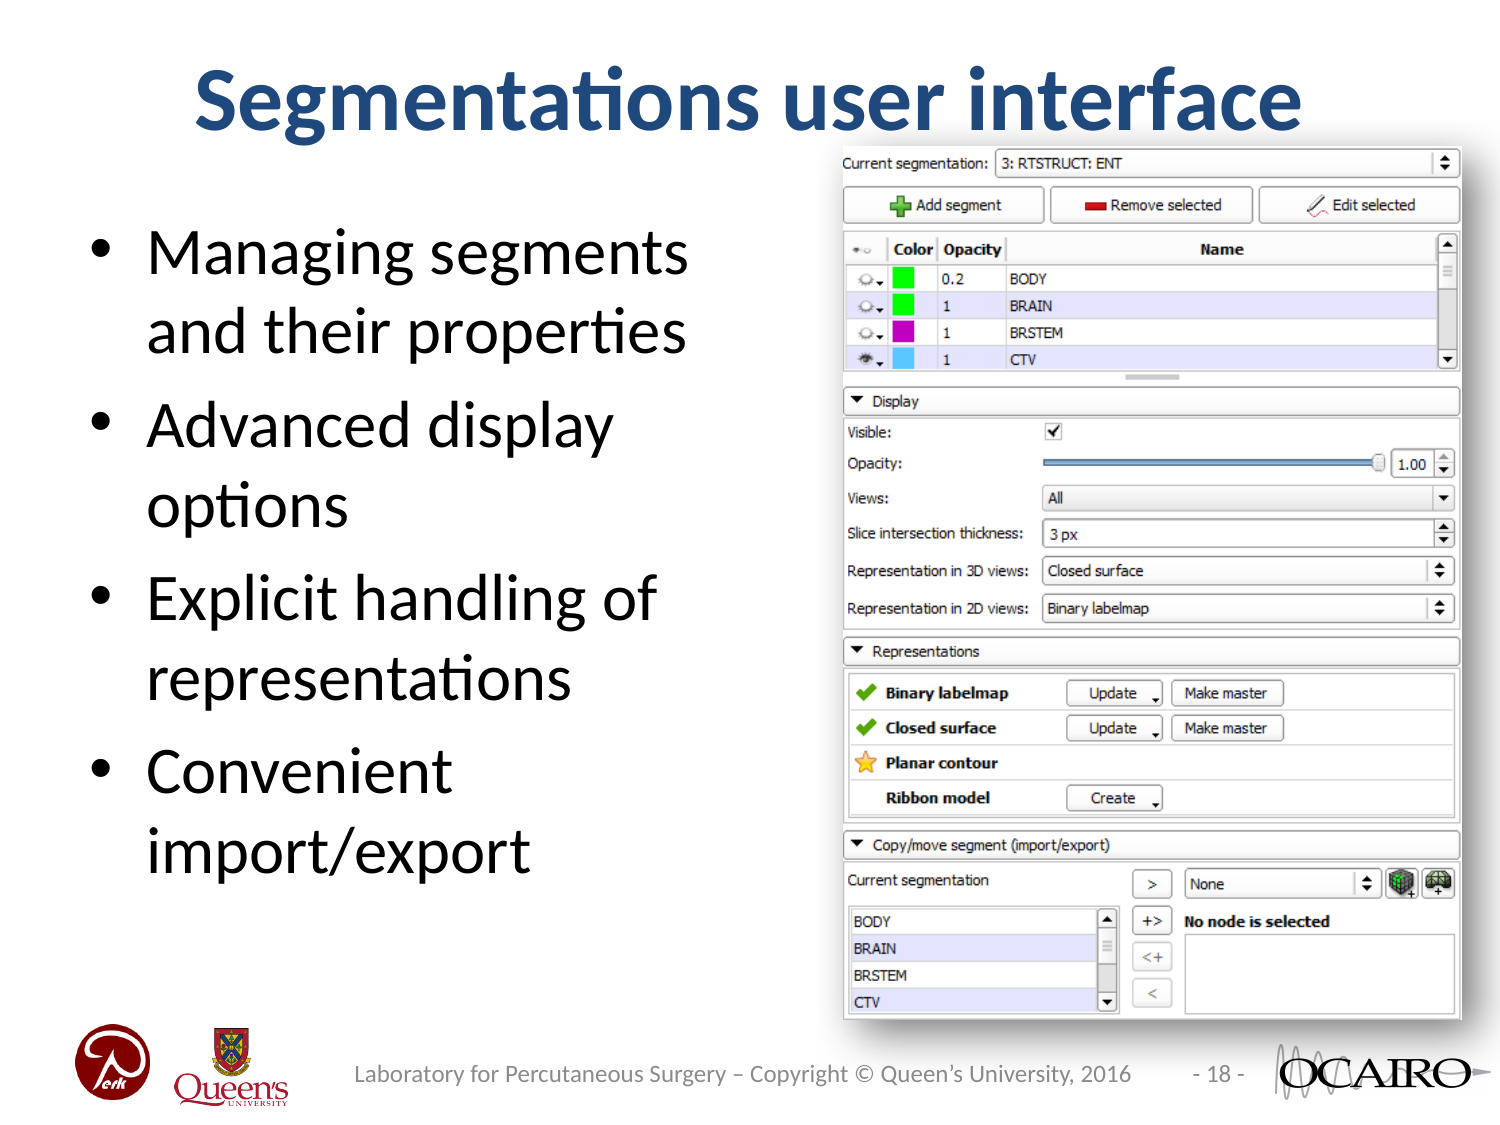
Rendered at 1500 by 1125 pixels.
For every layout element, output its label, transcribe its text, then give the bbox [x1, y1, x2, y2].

title Segmentations user interface [74, 0, 1426, 188]
slide_number - 18 - [1175, 1067, 1263, 1103]
footer Laboratory for Percutaneous Surgery – Copyright © Queen’s University, 2016 [312, 1042, 1175, 1103]
picture [1275, 1044, 1491, 1100]
text_box Managing segments and their properties Advanced display options Explicit handling of representations Convenient import/export [74, 200, 783, 1027]
picture [843, 145, 1463, 1020]
picture [174, 1028, 288, 1106]
picture [75, 1027, 150, 1100]
